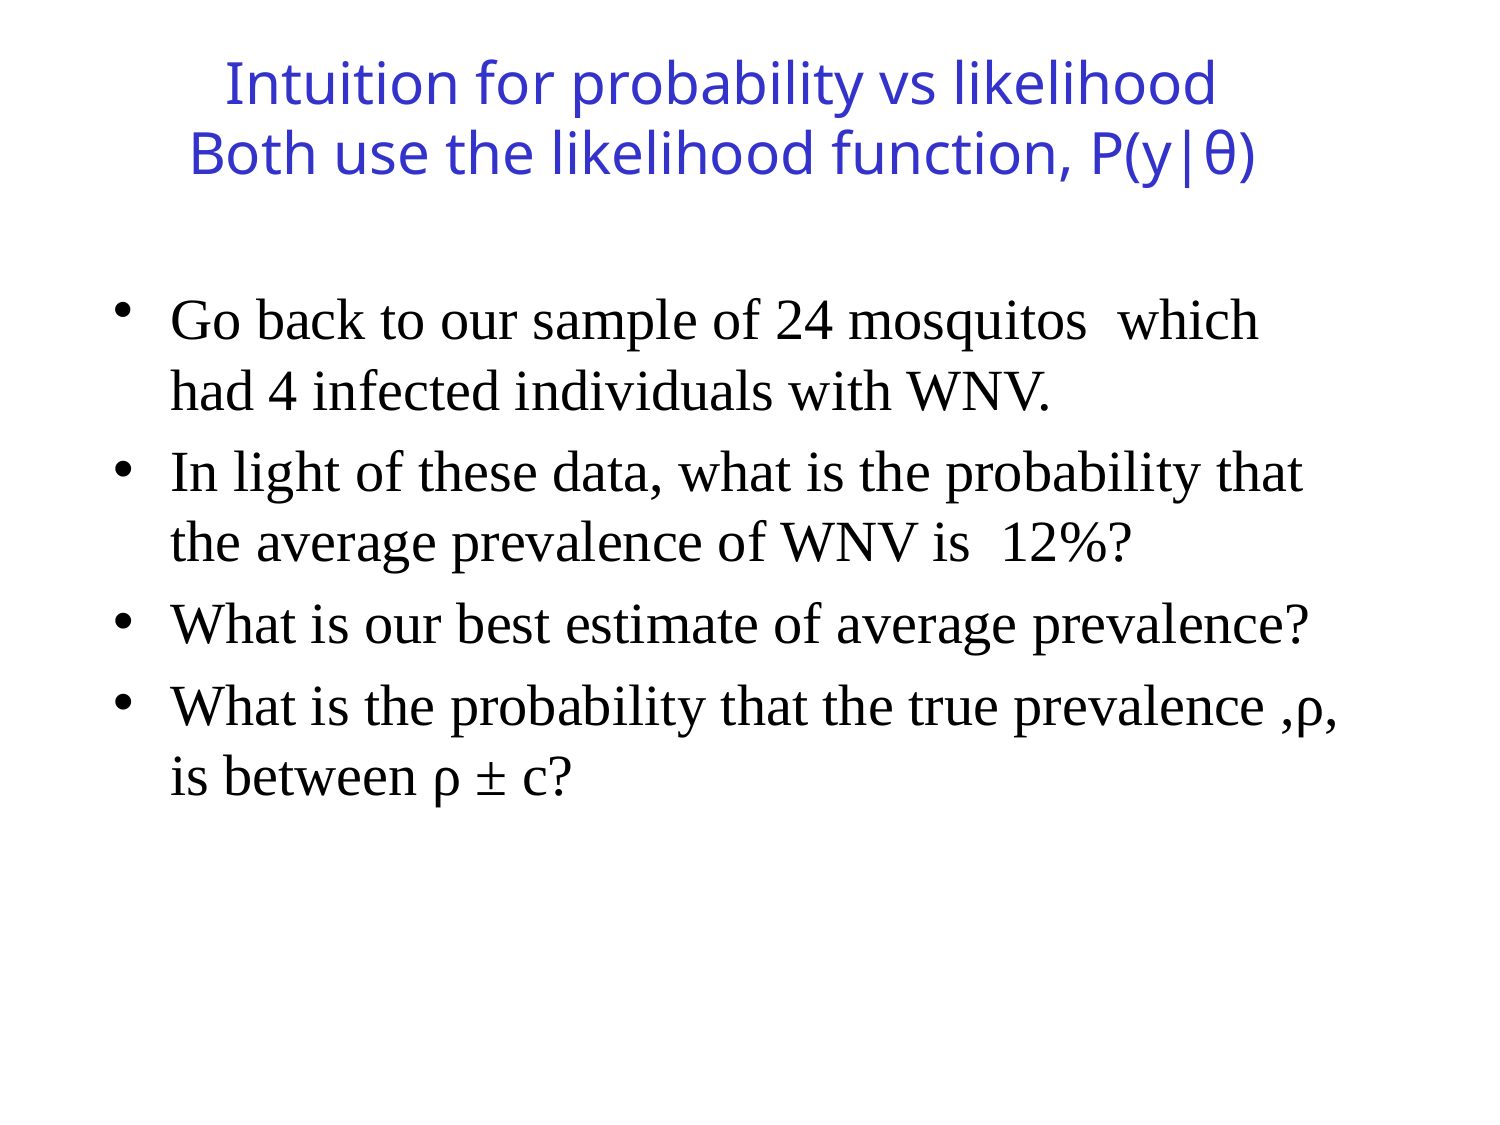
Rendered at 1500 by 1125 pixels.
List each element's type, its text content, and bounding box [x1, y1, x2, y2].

text_box Go back to our sample of 24 mosquitos which had 4 infected individuals with WNV. In light of these data, what is the probability that the average prevalence of WNV is 12%? What is our best estimate of average prevalence? What is the probability that the true prevalence ,ρ, is between ρ ± c? [99, 274, 1367, 950]
title Intuition for probability vs likelihood Both use the likelihood function, P(y|θ) [149, 0, 1295, 194]
